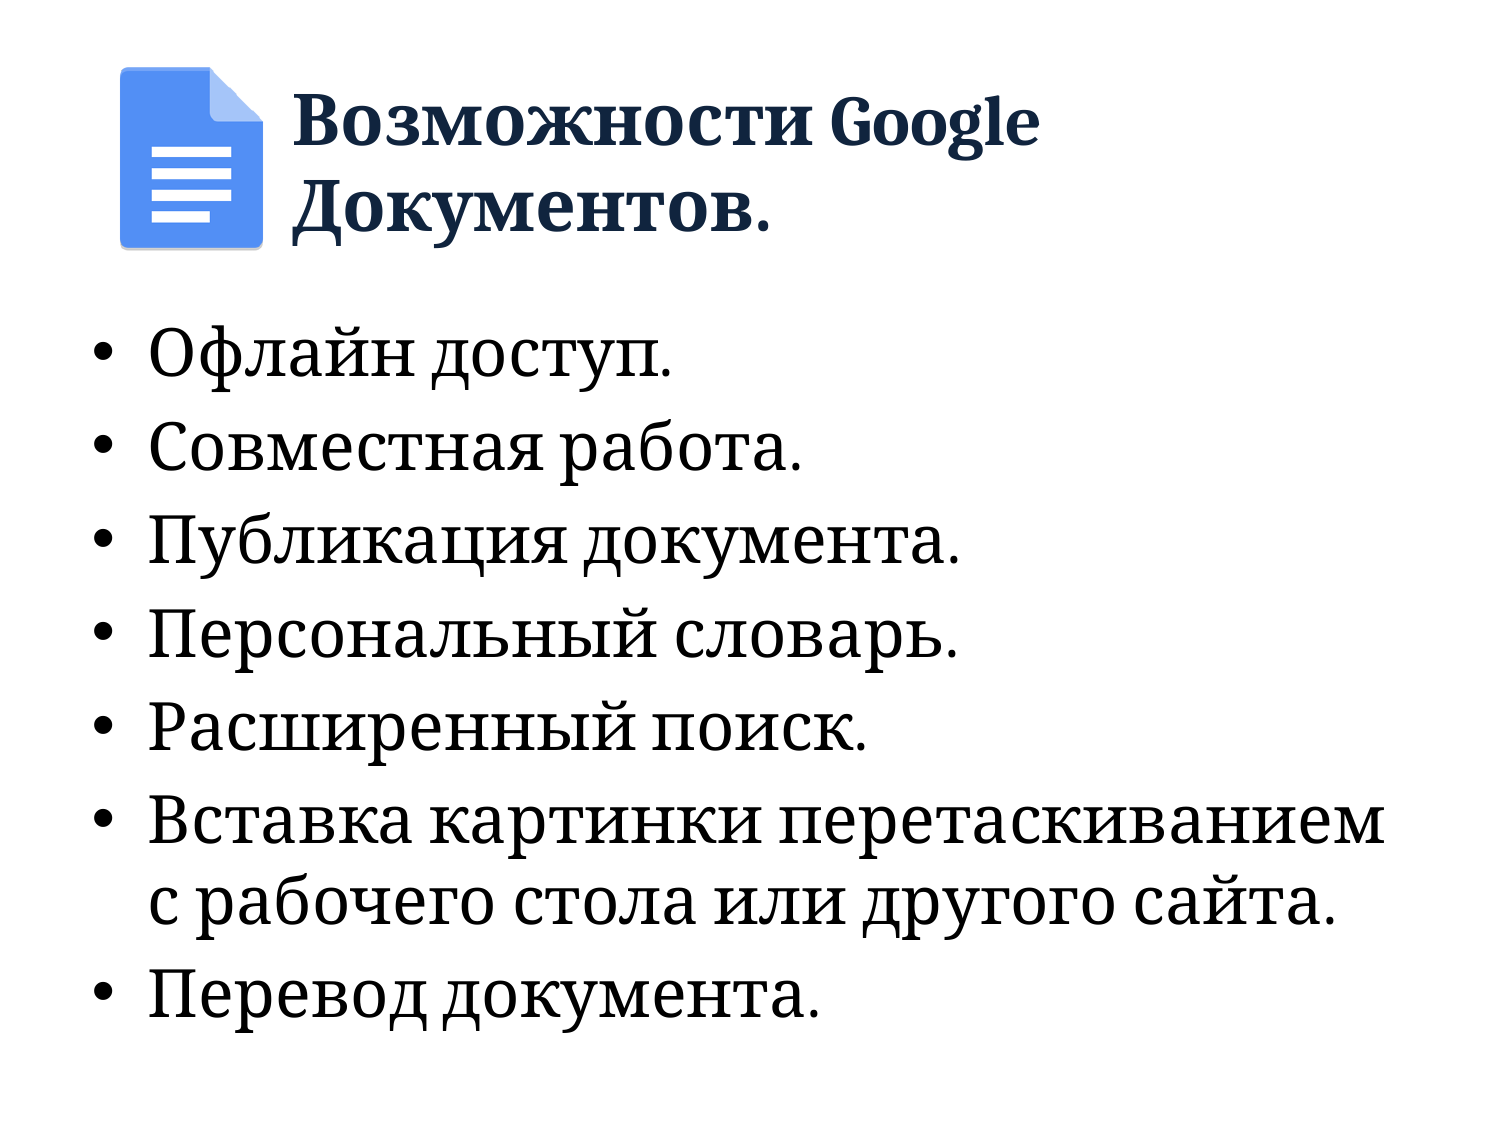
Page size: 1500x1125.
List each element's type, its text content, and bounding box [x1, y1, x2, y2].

title Возможности Google Документов. [310, 66, 1414, 254]
picture [76, 42, 306, 272]
list Офлайн доступ. Совместная работа. Публикация документа. Персональный словарь. Расширенный поиск. Вставка картинки перетаскиванием с рабочего стола или другого сайта. Перевод документа. [76, 302, 1427, 1046]
